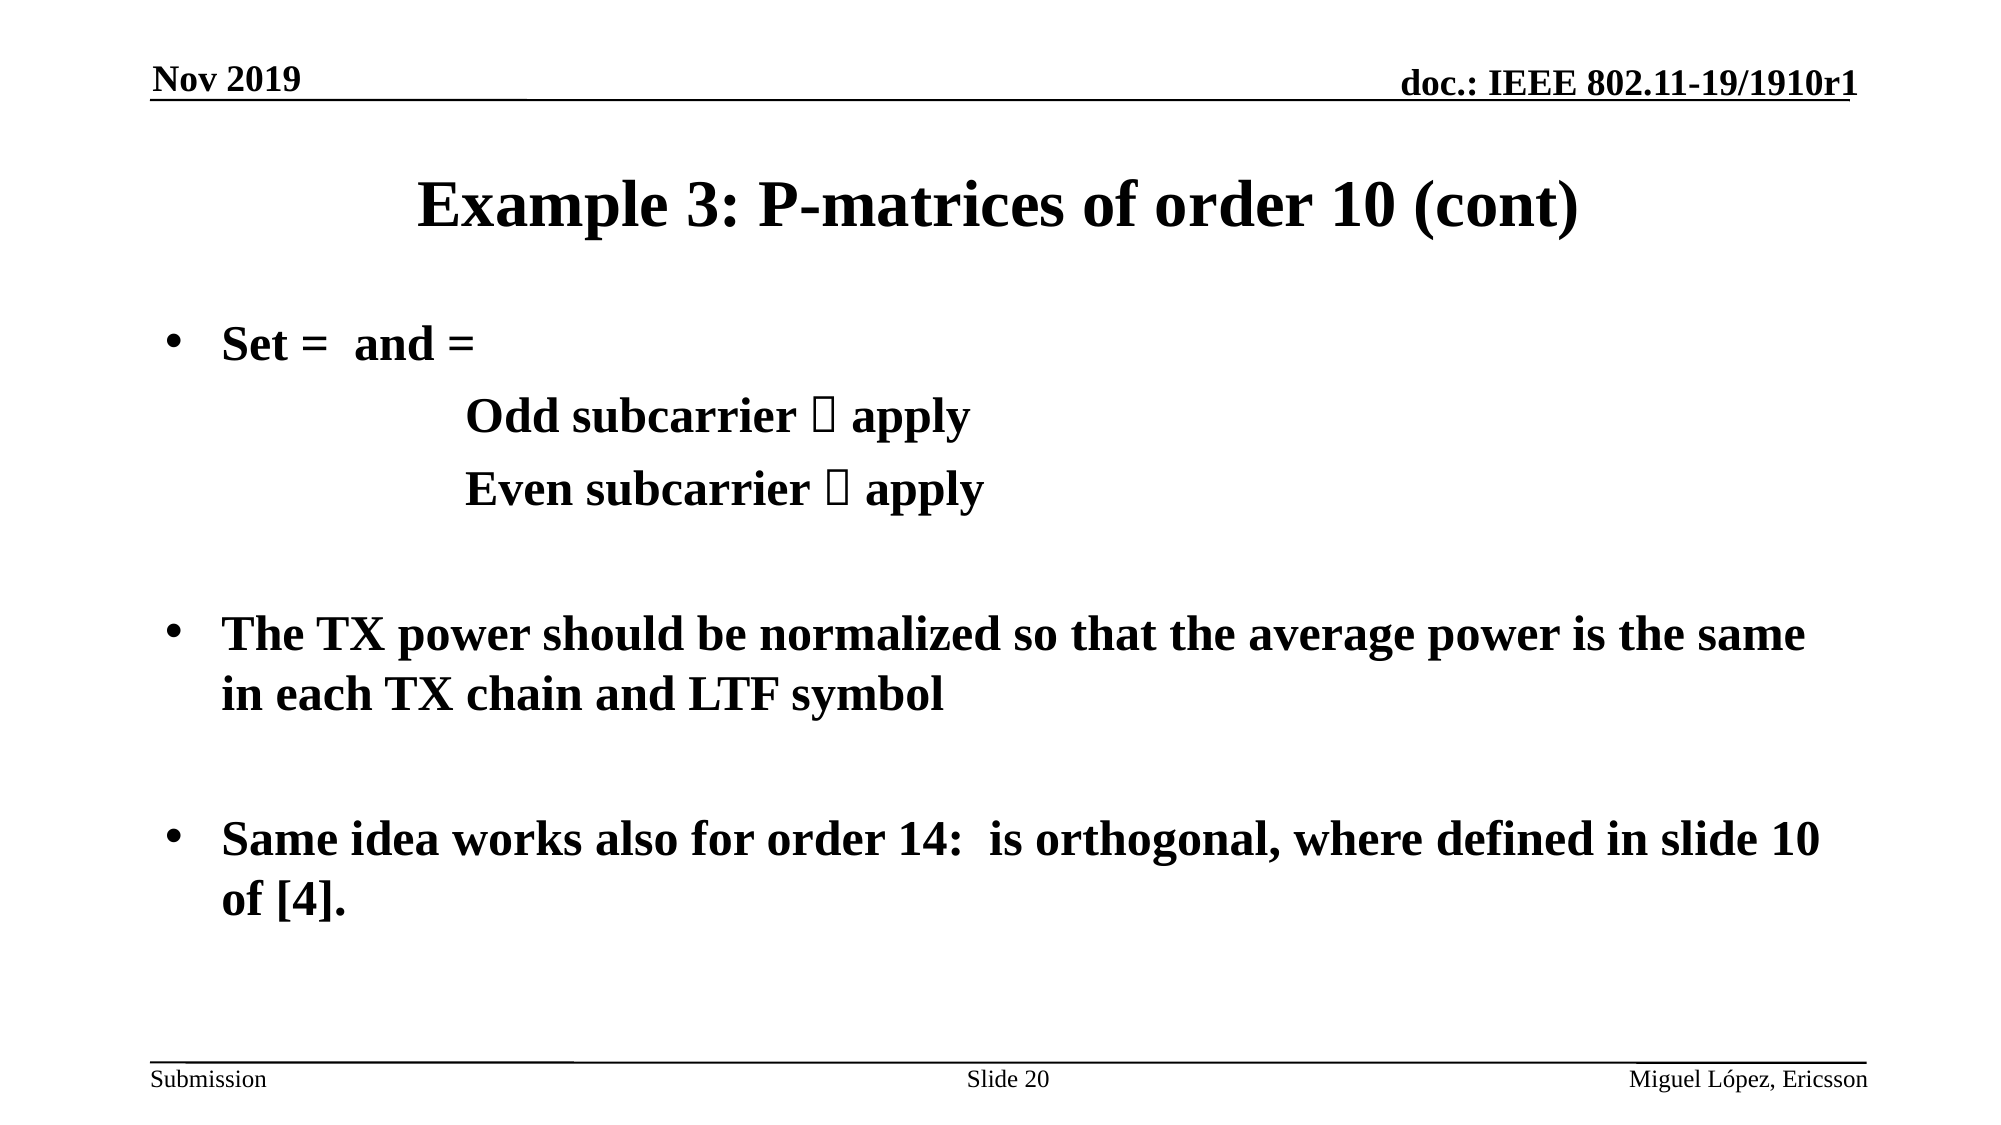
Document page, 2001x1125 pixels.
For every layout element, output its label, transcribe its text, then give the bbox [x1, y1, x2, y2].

title Example 3: P-matrices of order 10 (cont) [149, 112, 1850, 288]
footer Miguel López, Ericsson [1171, 1061, 1869, 1093]
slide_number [152, 54, 563, 100]
slide_number Slide 20 [950, 1061, 1067, 1123]
